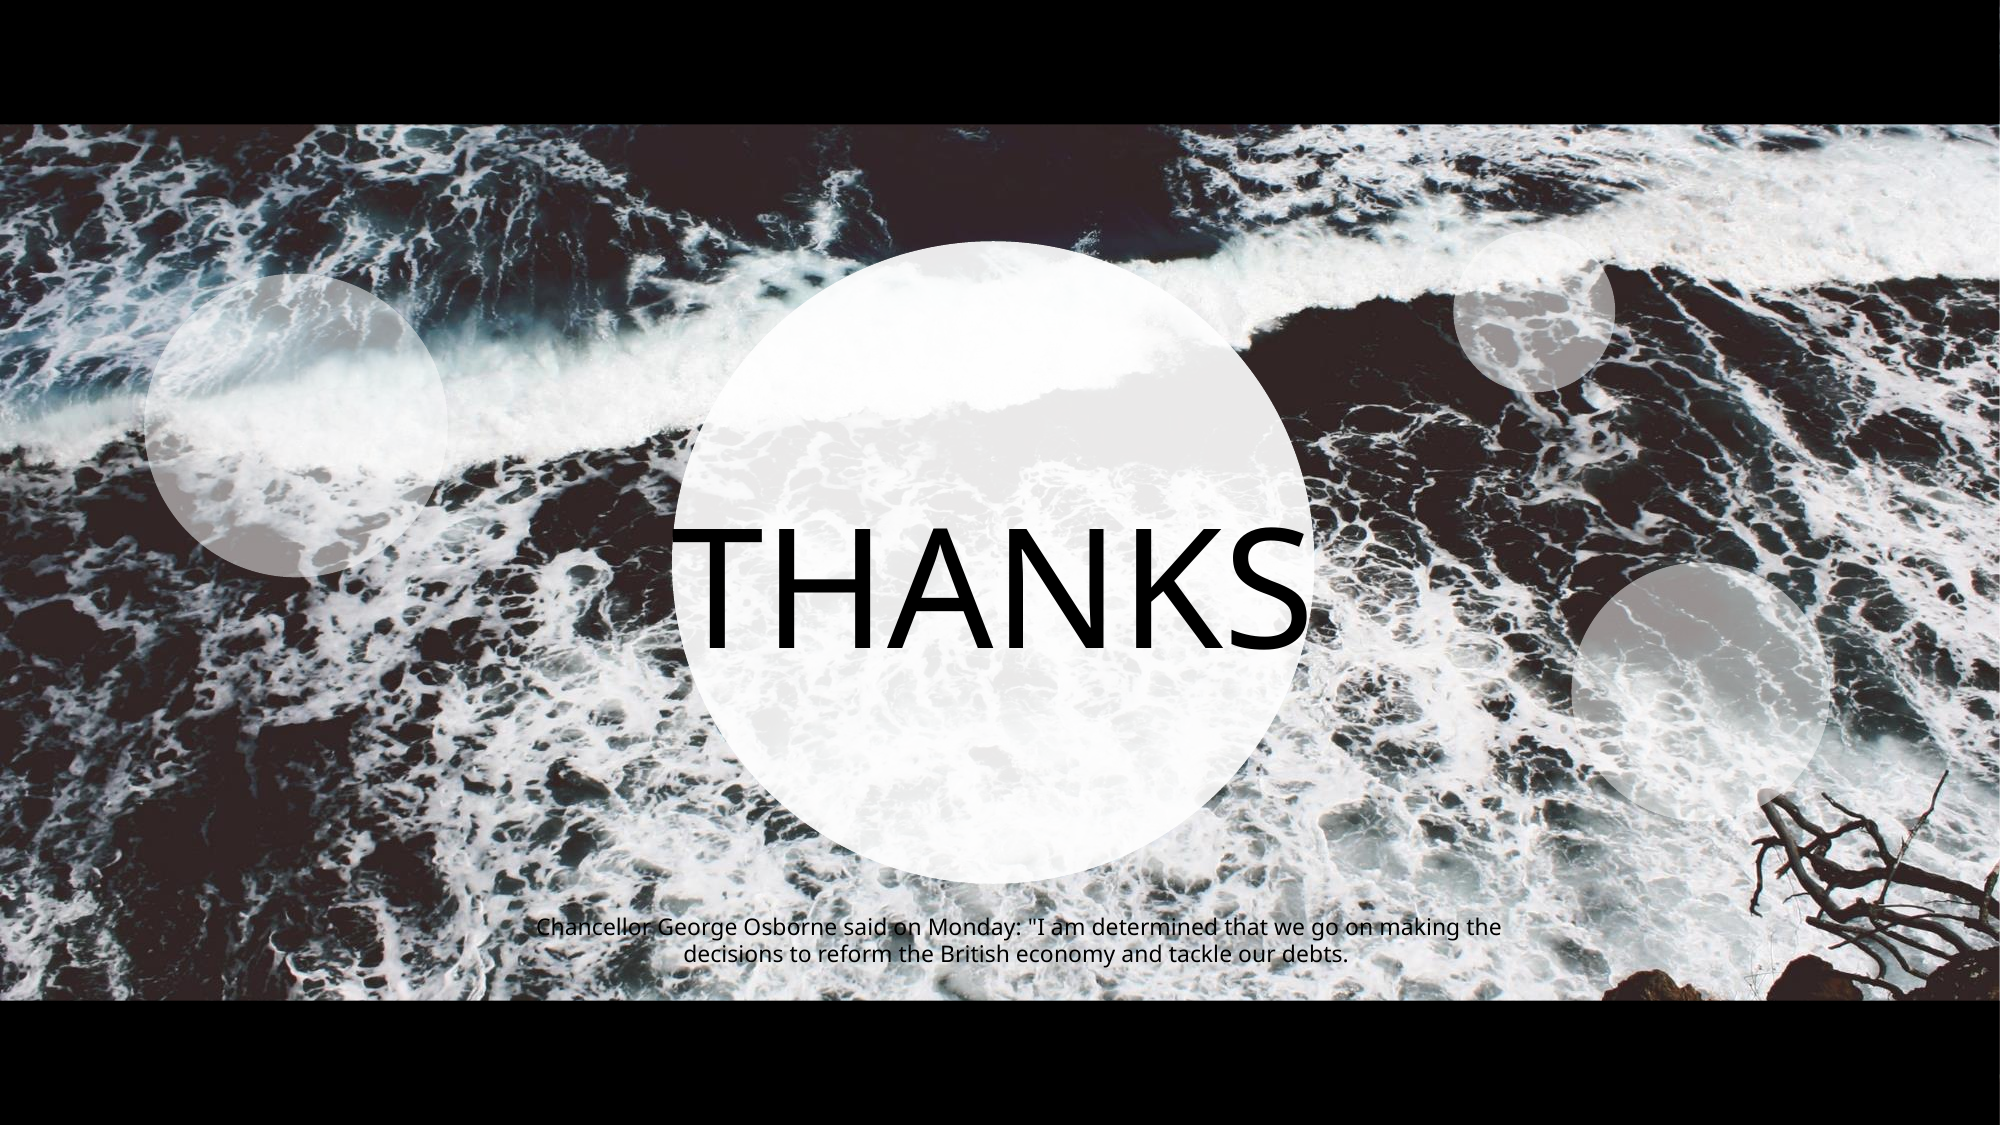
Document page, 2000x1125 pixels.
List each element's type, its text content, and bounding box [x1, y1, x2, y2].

text_box [683, 240, 1304, 474]
text_box [143, 272, 449, 579]
text_box THANKS [656, 474, 1331, 690]
text_box Chancellor George Osborne said on Monday: "I am determined that we go on making the decisions to reform the British economy and tackle our debts. [519, 905, 1520, 975]
text_box [697, 690, 1290, 885]
text_box [1570, 561, 1832, 823]
picture [0, 125, 2000, 1000]
text_box [1452, 229, 1617, 394]
